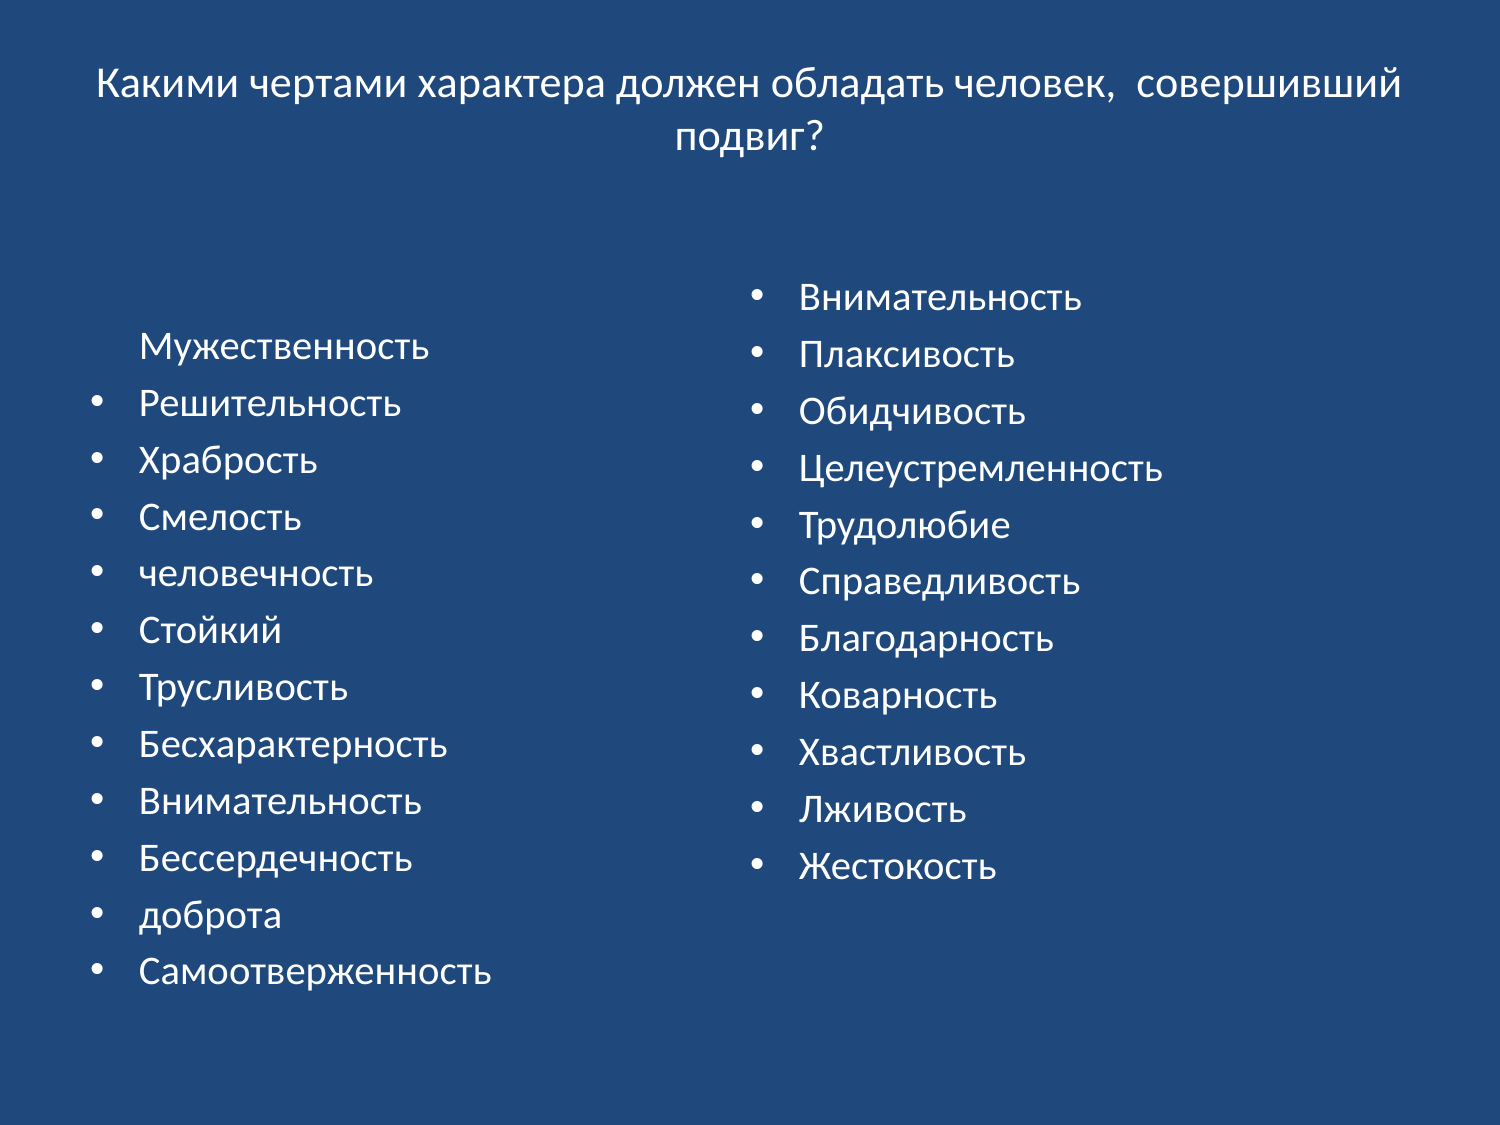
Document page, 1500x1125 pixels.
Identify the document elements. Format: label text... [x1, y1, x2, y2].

title Какими чертами характера должен обладать человек, совершивший подвиг? [75, 45, 1425, 233]
list Мужественность Решительность Храбрость Смелость человечность Стойкий Трусливость Бесхарактерность Внимательность Бессердечность доброта Самоотверженность Внимательность Плаксивость Обидчивость Целеустремленность Трудолюбие Справедливость Благодарность Коварность Хвастливость Лживость Жестокость [75, 262, 1425, 1005]
